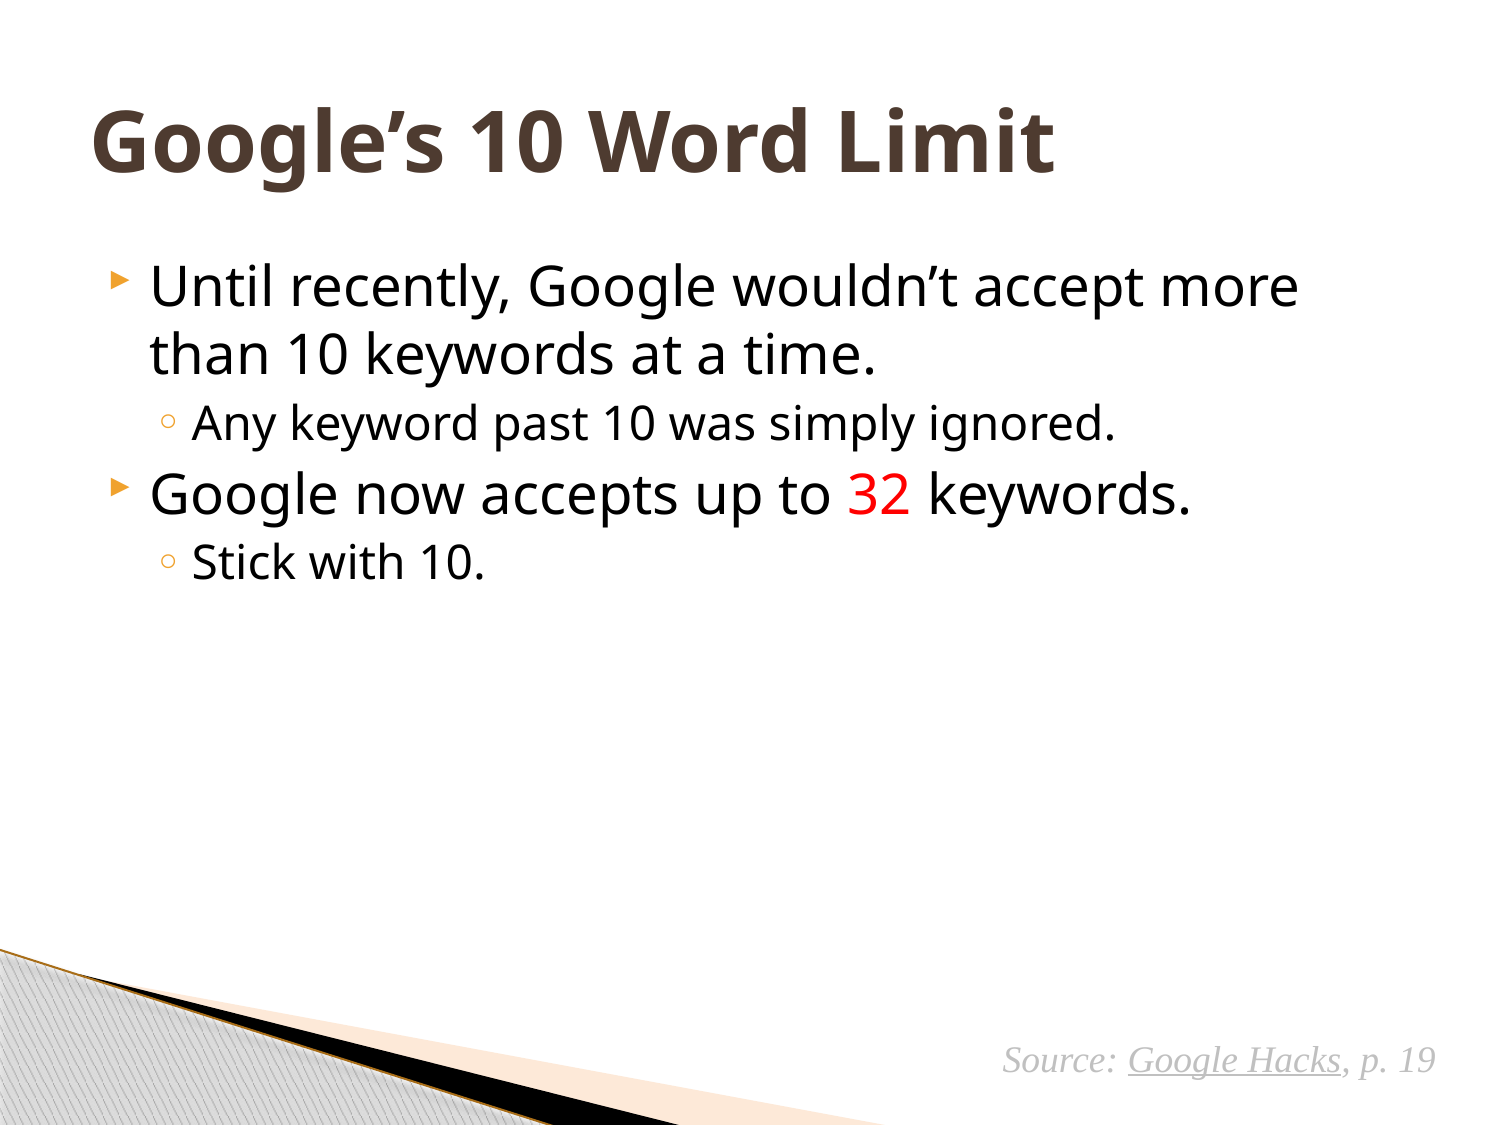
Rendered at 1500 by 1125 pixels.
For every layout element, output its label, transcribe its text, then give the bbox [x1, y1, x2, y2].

title Google’s 10 Word Limit [75, 45, 1425, 233]
list Until recently, Google wouldn’t accept more than 10 keywords at a time. Any keyword past 10 was simply ignored. Google now accepts up to 32 keywords. Stick with 10. [75, 243, 1425, 986]
text_box Source: Google Hacks, p. 19 [987, 1027, 1451, 1087]
